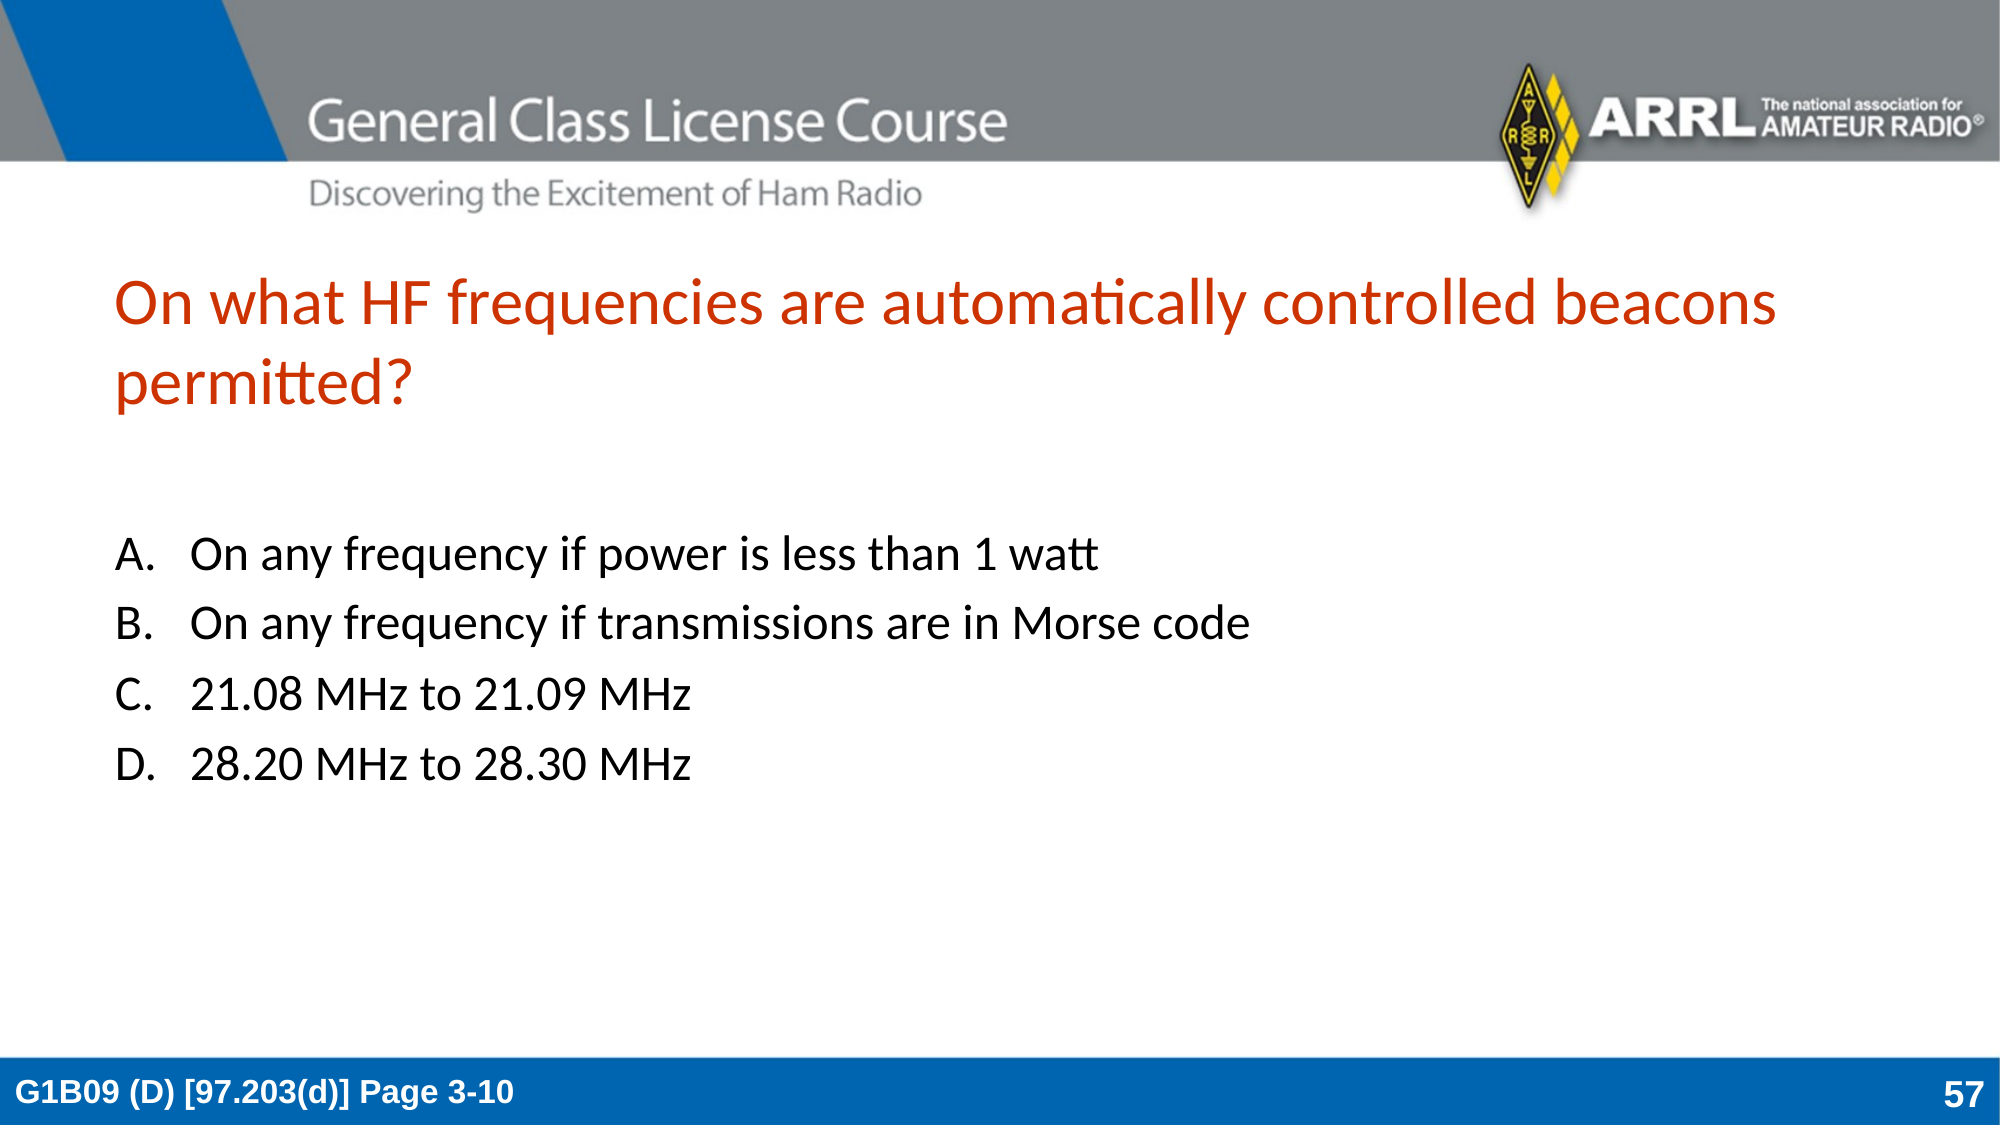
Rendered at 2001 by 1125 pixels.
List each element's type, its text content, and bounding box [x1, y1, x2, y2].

title On what HF frequencies are automatically controlled beacons permitted? [99, 249, 1900, 388]
picture [0, 0, 2001, 1125]
text_box G1B09 (D) [97.203(d)] Page 3-10 [0, 1062, 1313, 1118]
list On any frequency if power is less than 1 watt On any frequency if transmissions are in Morse code 21.08 MHz to 21.09 MHz 28.20 MHz to 28.30 MHz [99, 512, 1900, 1005]
text_box 57 [1875, 1062, 2000, 1123]
